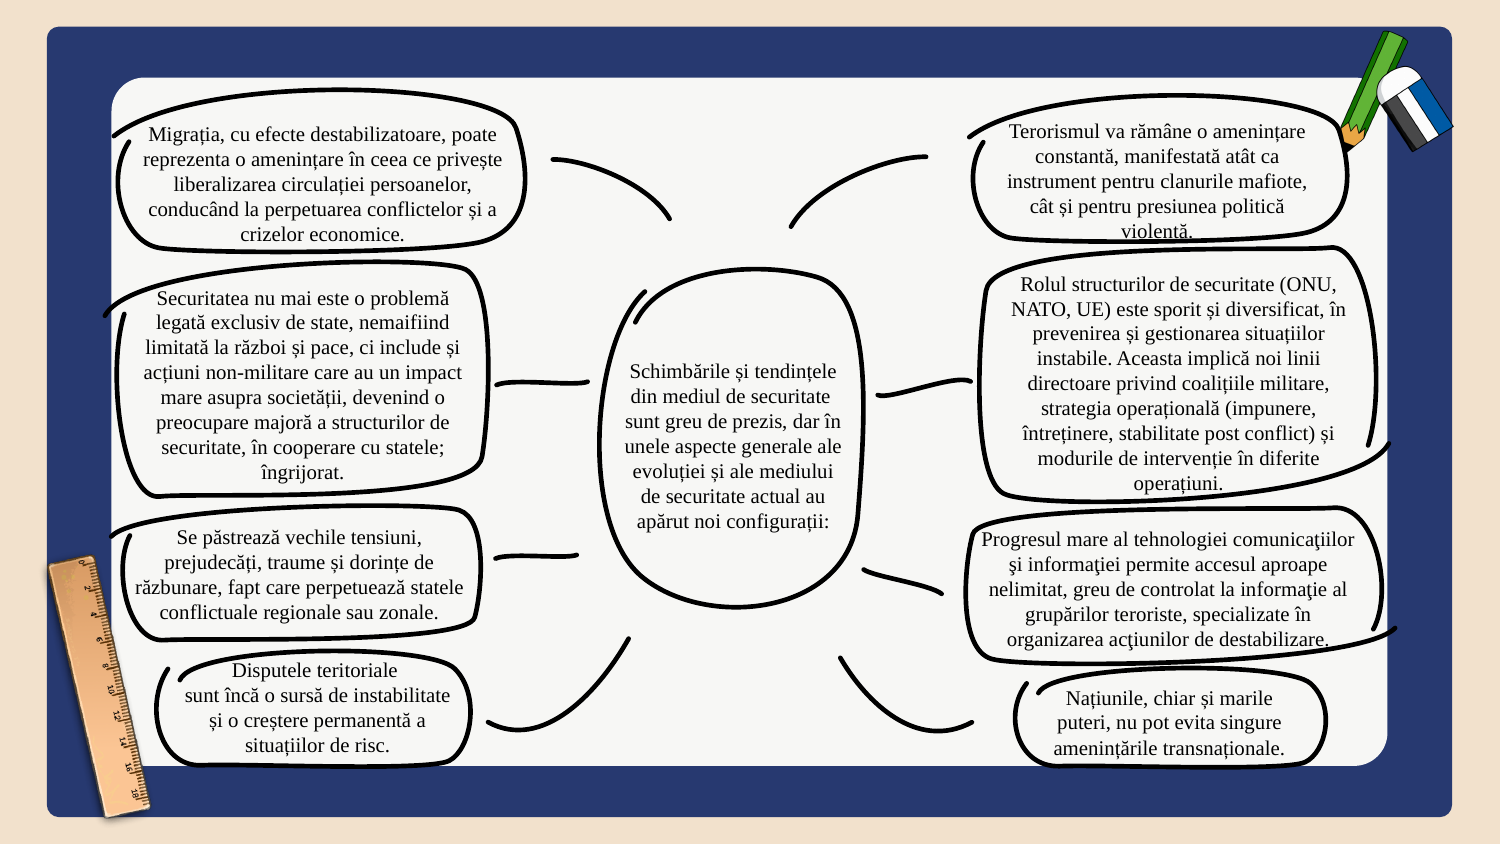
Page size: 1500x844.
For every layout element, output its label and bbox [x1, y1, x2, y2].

picture [1336, 29, 1460, 154]
text_box [110, 515, 578, 600]
text_box [774, 78, 1354, 244]
text_box [862, 500, 1396, 670]
text_box [104, 253, 589, 507]
text_box [878, 236, 1390, 499]
text_box [268, 601, 634, 773]
text_box [104, 71, 684, 255]
text_box [835, 620, 1337, 773]
picture [0, 495, 276, 844]
